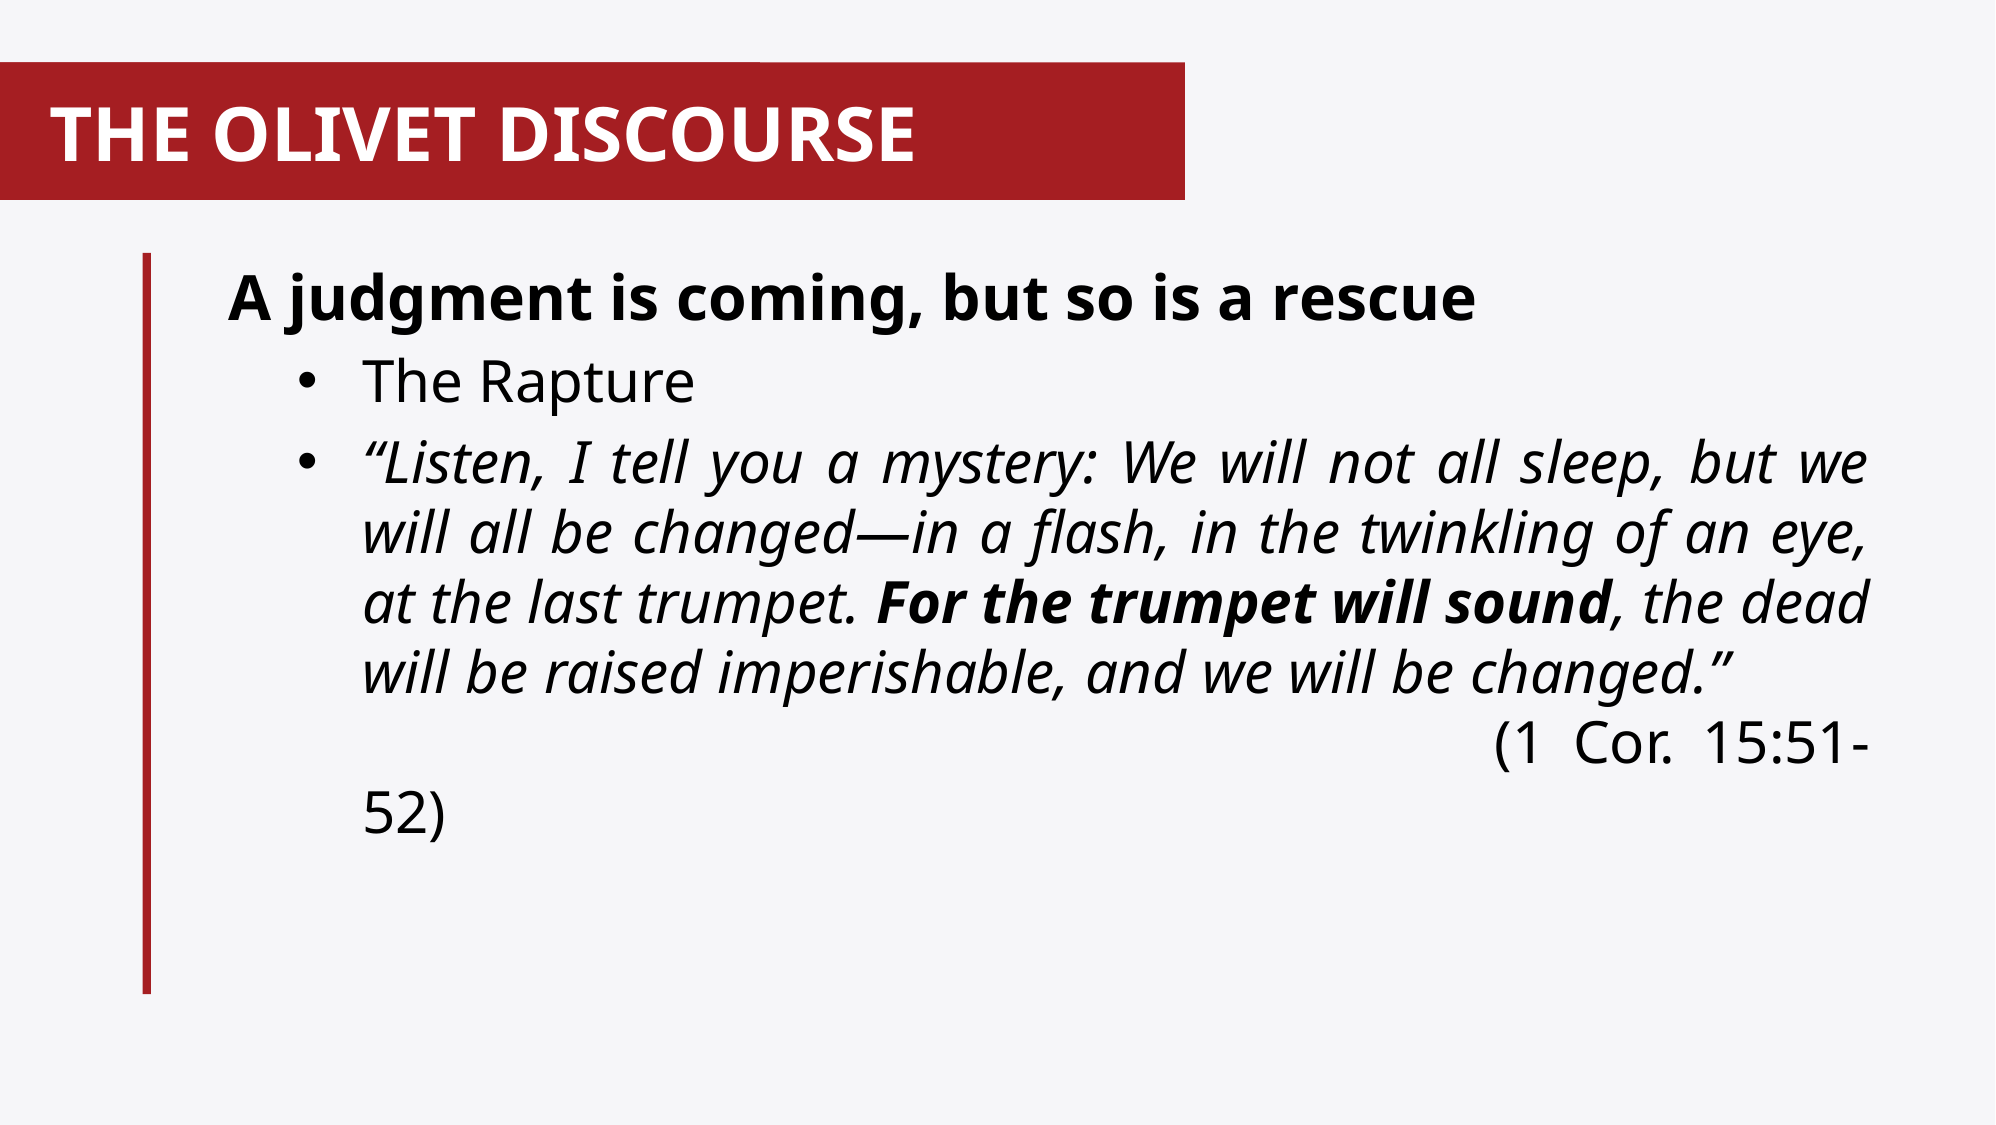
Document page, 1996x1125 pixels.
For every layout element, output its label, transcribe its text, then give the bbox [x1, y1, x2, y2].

text_box THE OLIVET DISCOURSE [0, 62, 1185, 200]
subtitle A judgment is coming, but so is a rescue The Rapture “Listen, I tell you a mystery: We will not all sleep, but we will all be changed—in a flash, in the twinkling of an eye, at the last trumpet. For the trumpet will sound, the dead will be raised imperishable, and we will be changed.” (1 Cor. 15:51-52) [197, 249, 1885, 1125]
